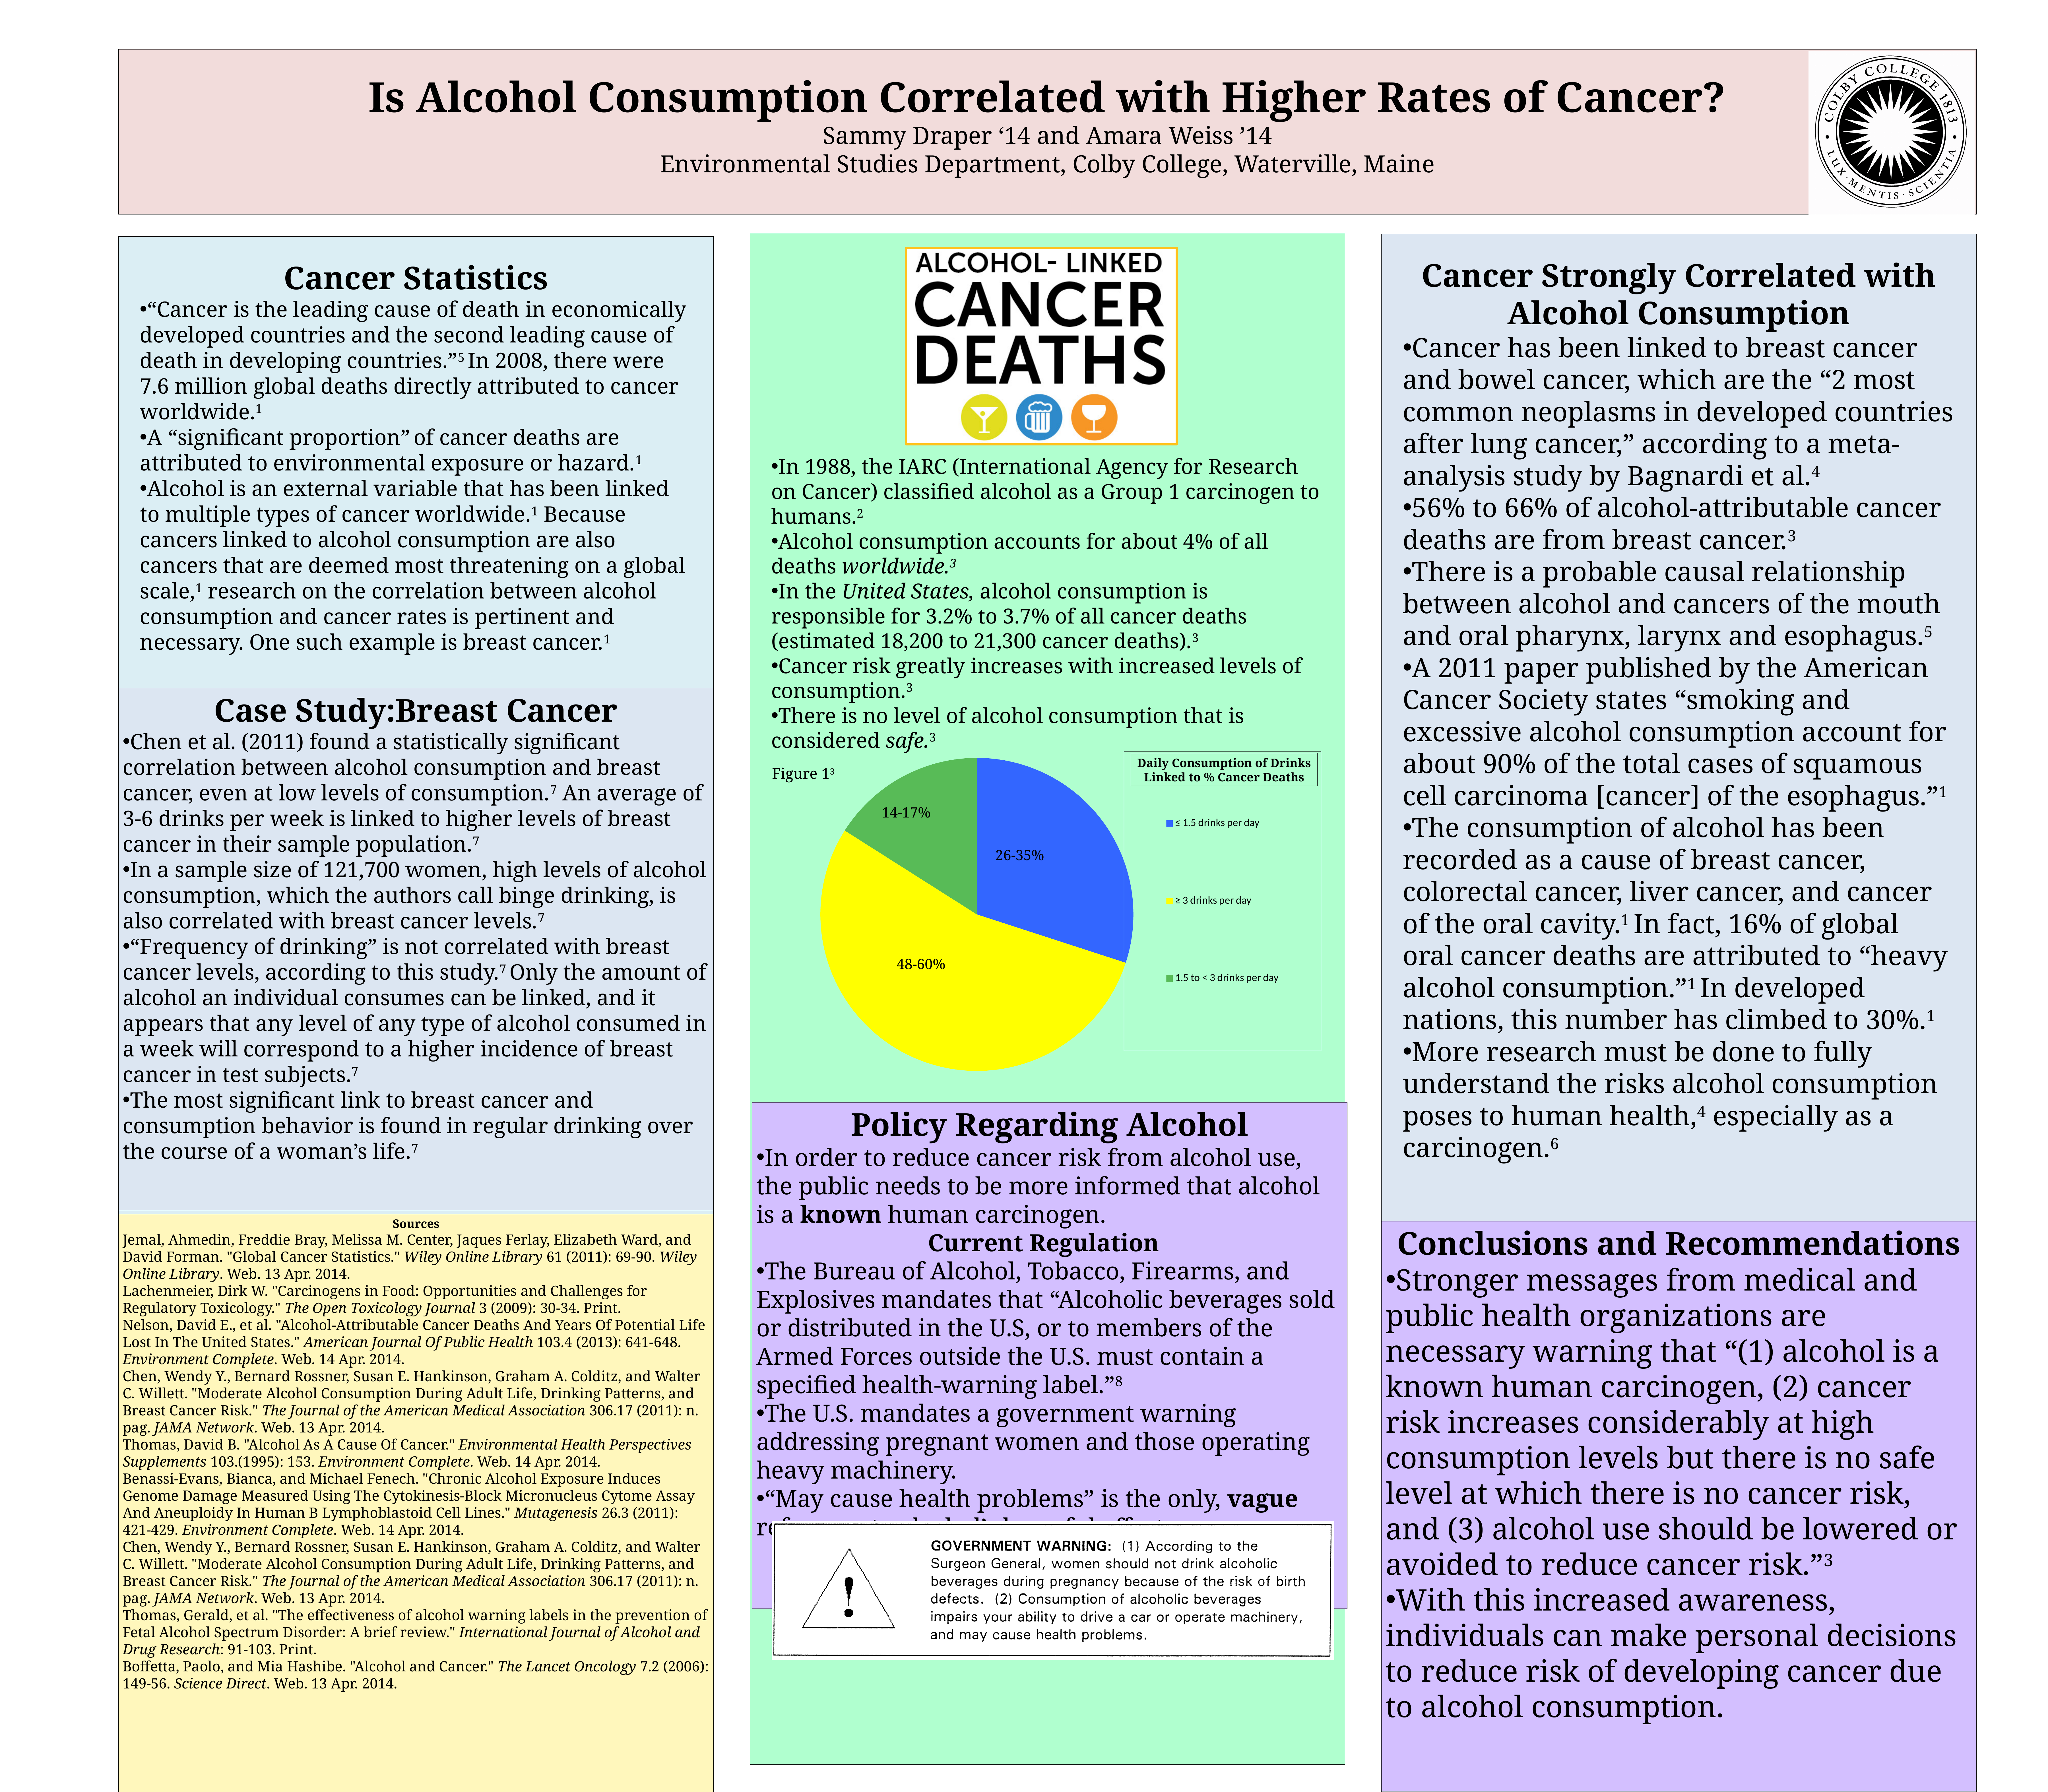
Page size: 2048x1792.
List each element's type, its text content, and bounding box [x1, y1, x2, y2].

chart [752, 751, 1325, 1078]
text_box Conclusions and Recommendations Stronger messages from medical and public health organizations are necessary warning that “(1) alcohol is a known human carcinogen, (2) cancer risk increases considerably at high consumption levels but there is no safe level at which there is no cancer risk, and (3) alcohol use should be lowered or avoided to reduce cancer risk.”3 With this increased awareness, individuals can make personal decisions to reduce risk of developing cancer due to alcohol consumption. [1381, 1221, 1977, 1791]
text_box Figure 13 [618, 762, 750, 784]
text_box Sources Jemal, Ahmedin, Freddie Bray, Melissa M. Center, Jaques Ferlay, Elizabeth Ward, and David Forman. "Global Cancer Statistics." Wiley Online Library 61 (2011): 69-90. Wiley Online Library. Web. 13 Apr. 2014. Lachenmeier, Dirk W. "Carcinogens in Food: Opportunities and Challenges for Regulatory Toxicology." The Open Toxicology Journal 3 (2009): 30-34. Print. Nelson, David E., et al. "Alcohol-Attributable Cancer Deaths And Years Of Potential Life Lost In The United States." American Journal Of Public Health 103.4 (2013): 641-648. Environment Complete. Web. 14 Apr. 2014. Chen, Wendy Y., Bernard Rossner, Susan E. Hankinson, Graham A. Colditz, and Walter C. Willett. "Moderate Alcohol Consumption During Adult Life, Drinking Patterns, and Breast Cancer Risk." The Journal of the American Medical Association 306.17 (2011): n. pag. JAMA Network. Web. 13 Apr. 2014. Thomas, David B. "Alcohol As A Cause Of Cancer." Environmental Health Perspectives Supplements 103.(1995): 153. Environment Complete. Web. 14 Apr. 2014. Benassi-Evans, Bianca, and Michael Fenech. "Chronic Alcohol Exposure Induces Genome Damage Measured Using The Cytokinesis-Block Micronucleus Cytome Assay And Aneuploidy In Human B Lymphoblastoid Cell Lines." Mutagenesis 26.3 (2011): 421-429. Environment Complete. Web. 14 Apr. 2014. Chen, Wendy Y., Bernard Rossner, Susan E. Hankinson, Graham A. Colditz, and Walter C. Willett. "Moderate Alcohol Consumption During Adult Life, Drinking Patterns, and Breast Cancer Risk." The Journal of the American Medical Association 306.17 (2011): n. pag. JAMA Network. Web. 13 Apr. 2014. Thomas, Gerald, et al. "The effectiveness of alcohol warning labels in the prevention of Fetal Alcohol Spectrum Disorder: A brief review." International Journal of Alcohol and Drug Research: 91-103. Print. Boffetta, Paolo, and Mia Hashibe. "Alcohol and Cancer." The Lancet Oncology 7.2 (2006): 149-56. Science Direct. Web. 13 Apr. 2014. [118, 1214, 714, 1792]
picture [1808, 51, 1975, 214]
text_box Cancer Statistics “Cancer is the leading cause of death in economically developed countries and the second leading cause of death in developing countries.”5 In 2008, there were 7.6 million global deaths directly attributed to cancer worldwide.1 A “significant proportion” of cancer deaths are attributed to environmental exposure or hazard.1 Alcohol is an external variable that has been linked to multiple types of cancer worldwide.1 Because cancers linked to alcohol consumption are also cancers that are deemed most threatening on a global scale,1 research on the correlation between alcohol consumption and cancer rates is pertinent and necessary. One such example is breast cancer.1 [118, 236, 714, 688]
title Is Alcohol Consumption Correlated with Higher Rates of Cancer? Sammy Draper ‘14 and Amara Weiss ’14 Environmental Studies Department, Colby College, Waterville, Maine [118, 49, 1977, 214]
text_box Cancer Statistics “Cancer is the leading cause of death in economically developed countries and the second leading cause of death in developing countries.”5 In 2008, there were 7.6 million global deaths directly attributed to cancer worldwide.1 A “significant proportion” of cancer deaths are attributed to environmental exposure or hazard.1 Alcohol is an external variable that has been linked to multiple types of cancer worldwide.1 Because cancers linked to alcohol consumption are also cancers that are deemed most threatening on a global scale,1 research on the correlation between alcohol consumption and cancer rates is pertinent and necessary. One such example is breast cancer.1 [118, 1210, 714, 1214]
text_box Policy Regarding Alcohol In order to reduce cancer risk from alcohol use, the public needs to be more informed that alcohol is a known human carcinogen. Current Regulation The Bureau of Alcohol, Tobacco, Firearms, and Explosives mandates that “Alcoholic beverages sold or distributed in the U.S, or to members of the Armed Forces outside the U.S. must contain a specified health-warning label.”8 The U.S. mandates a government warning addressing pregnant women and those operating heavy machinery. “May cause health problems” is the only, vague reference to alcohol’s harmful effects. [752, 1102, 1347, 1609]
text_box Cancer Strongly Correlated with Alcohol Consumption Cancer has been linked to breast cancer and bowel cancer, which are the “2 most common neoplasms in developed countries after lung cancer,” according to a meta-analysis study by Bagnardi et al.4 56% to 66% of alcohol-attributable cancer deaths are from breast cancer.3 There is a probable causal relationship between alcohol and cancers of the mouth and oral pharynx, larynx and esophagus.5 A 2011 paper published by the American Cancer Society states “smoking and excessive alcohol consumption account for about 90% of the total cases of squamous cell carcinoma [cancer] of the esophagus.”1 The consumption of alcohol has been recorded as a cause of breast cancer, colorectal cancer, liver cancer, and cancer of the oral cavity.1 In fact, 16% of global oral cancer deaths are attributed to “heavy alcohol consumption.”1 In developed nations, this number has climbed to 30%.1 More research must be done to fully understand the risks alcohol consumption poses to human health,4 especially as a carcinogen.6 [1381, 234, 1977, 1221]
text_box In 1988, the IARC (International Agency for Research on Cancer) classified alcohol as a Group 1 carcinogen to humans.2 Alcohol consumption accounts for about 4% of all deaths worldwide.3 In the United States, alcohol consumption is responsible for 3.2% to 3.7% of all cancer deaths (estimated 18,200 to 21,300 cancer deaths).3 Cancer risk greatly increases with increased levels of consumption.3 There is no level of alcohol consumption that is considered safe.3 [750, 233, 1345, 1765]
text_box Case Study:Breast Cancer Chen et al. (2011) found a statistically significant correlation between alcohol consumption and breast cancer, even at low levels of consumption.7 An average of 3-6 drinks per week is linked to higher levels of breast cancer in their sample population.7 In a sample size of 121,700 women, high levels of alcohol consumption, which the authors call binge drinking, is also correlated with breast cancer levels.7 “Frequency of drinking” is not correlated with breast cancer levels, according to this study.7 Only the amount of alcohol an individual consumes can be linked, and it appears that any level of any type of alcohol consumed in a week will correspond to a higher incidence of breast cancer in test subjects.7 The most significant link to breast cancer and consumption behavior is found in regular drinking over the course of a woman’s life.7 [118, 688, 714, 1210]
picture [907, 249, 1176, 443]
picture [772, 1521, 1334, 1660]
